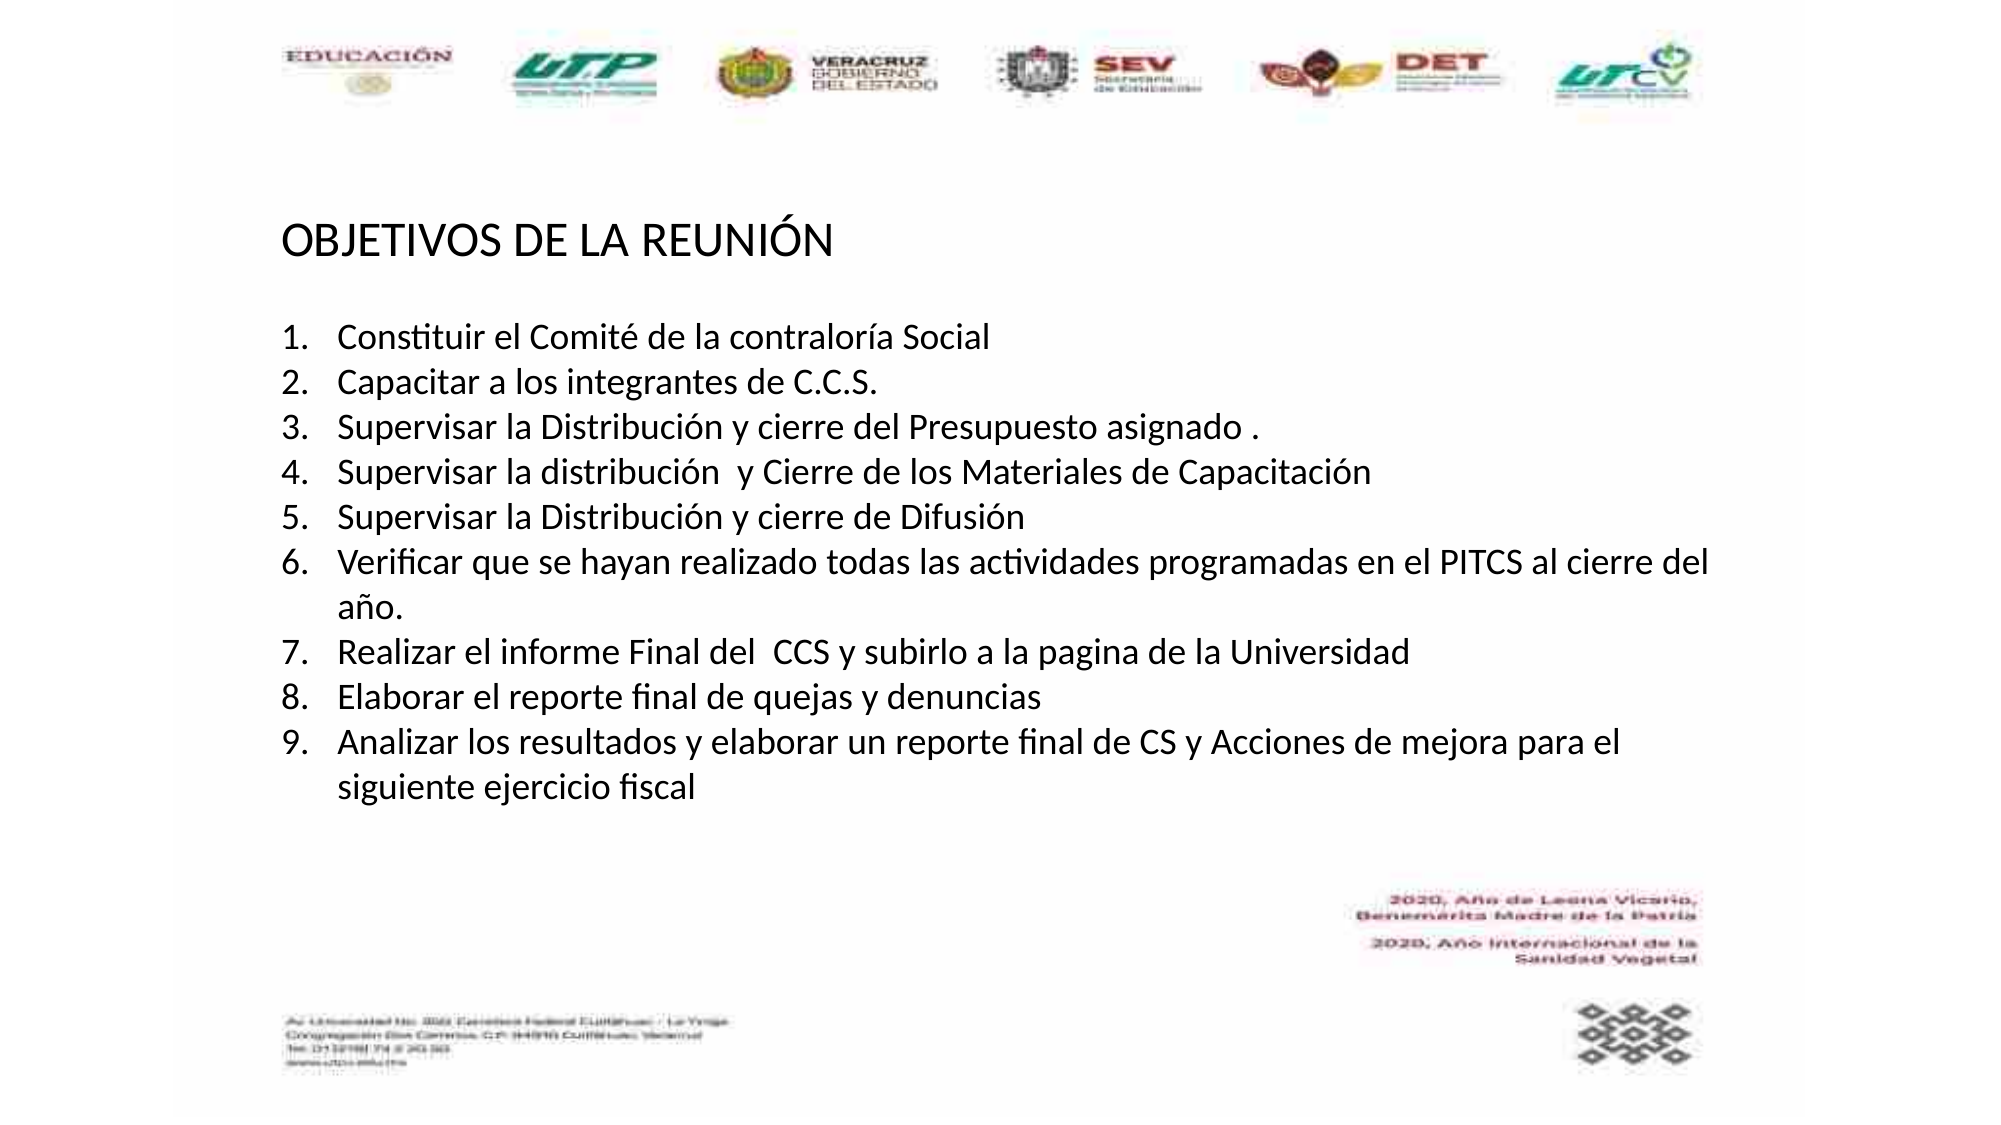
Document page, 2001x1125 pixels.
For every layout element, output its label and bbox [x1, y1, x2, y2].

picture [173, 0, 1805, 1117]
